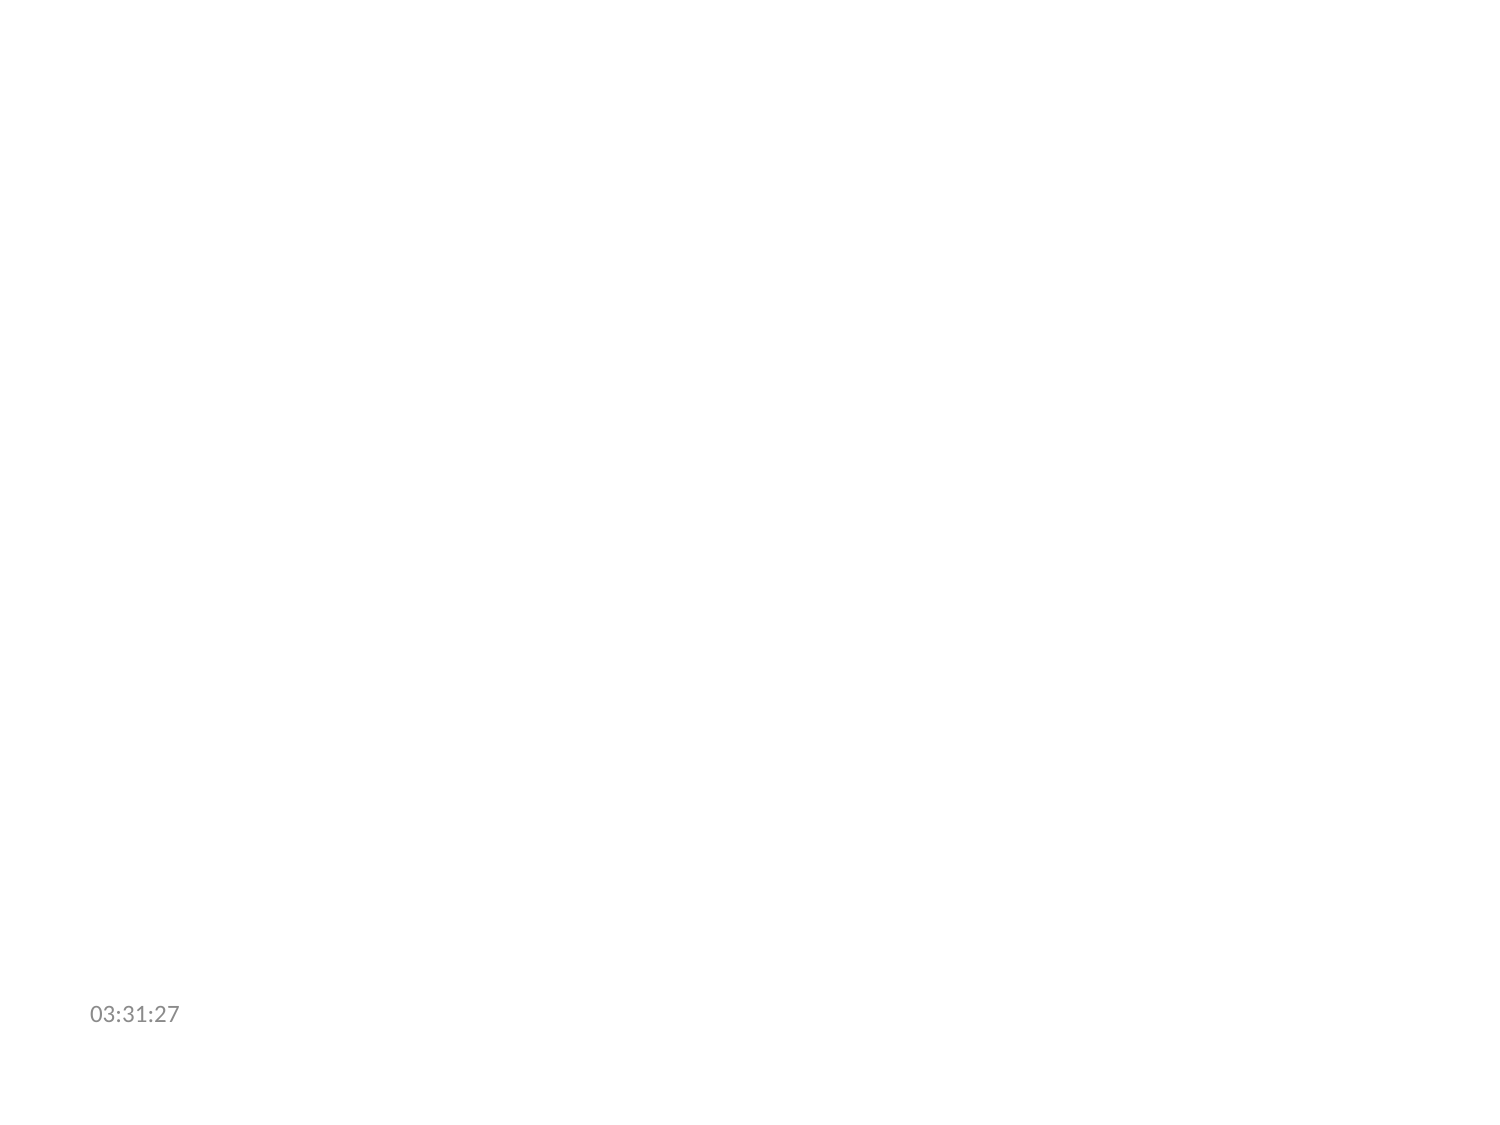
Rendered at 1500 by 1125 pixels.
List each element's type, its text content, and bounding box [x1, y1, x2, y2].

text_box 15:35:09 [75, 982, 425, 1043]
